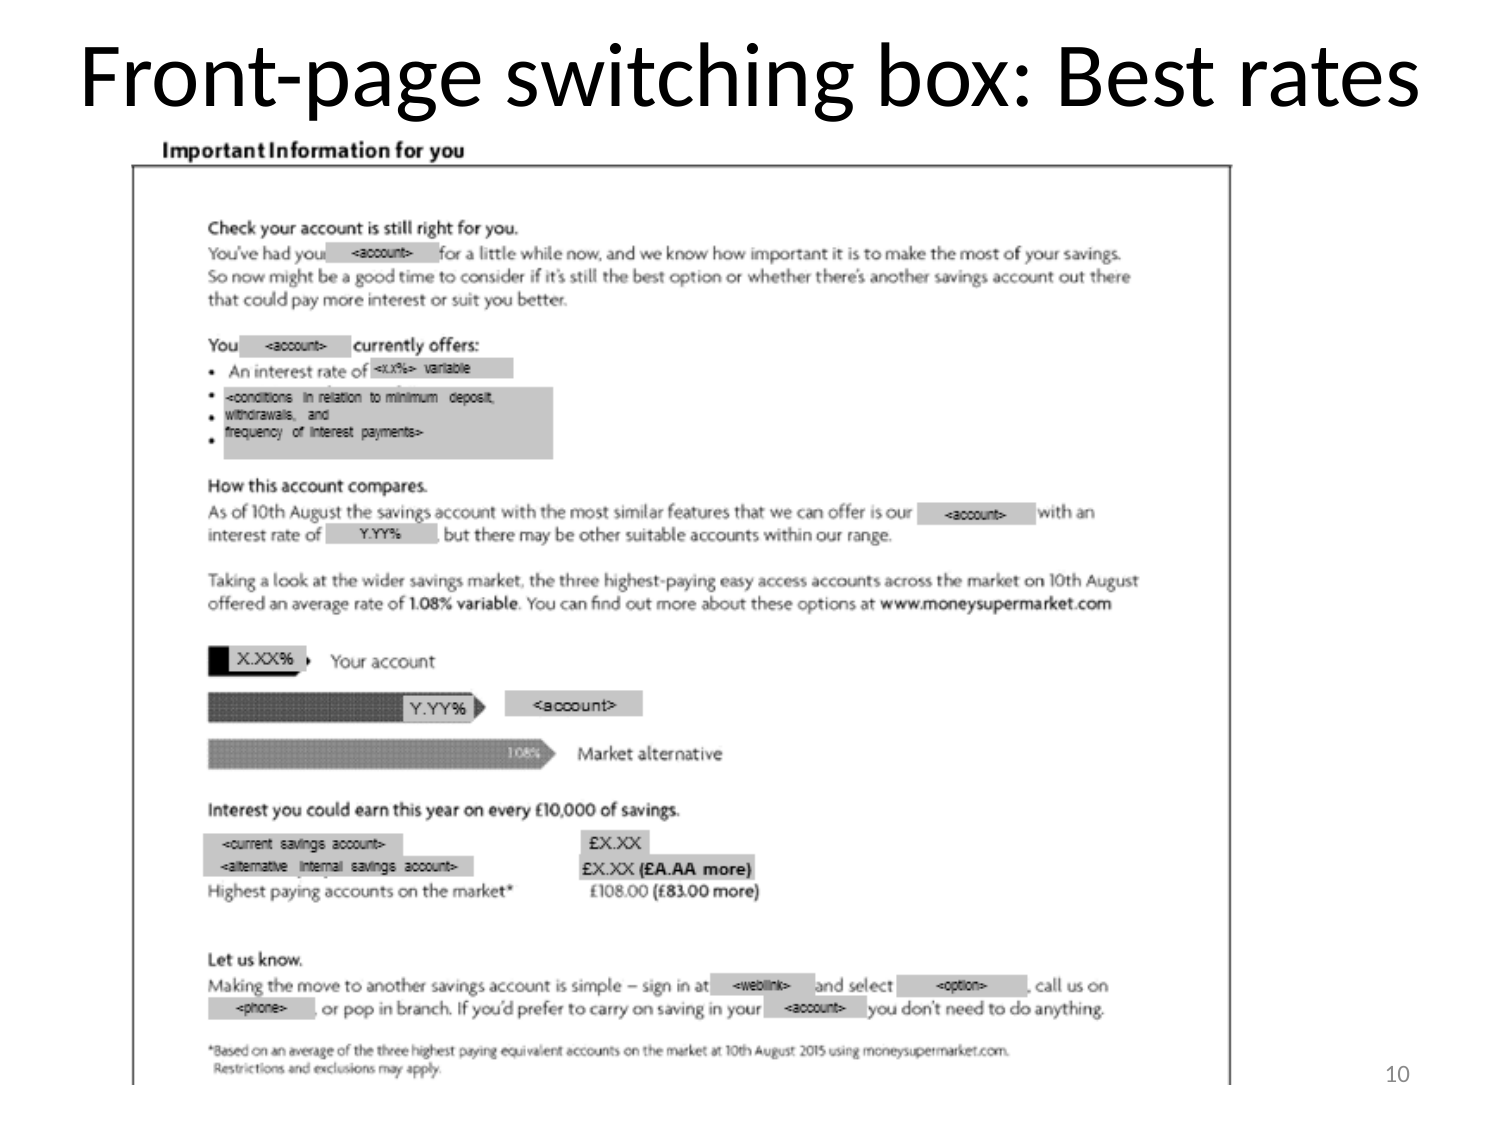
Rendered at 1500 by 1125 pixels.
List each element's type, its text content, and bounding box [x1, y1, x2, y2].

title Front-page switching box: Best rates [2, 7, 1500, 133]
picture [131, 132, 1252, 1085]
slide_number 10 [1074, 1042, 1425, 1103]
